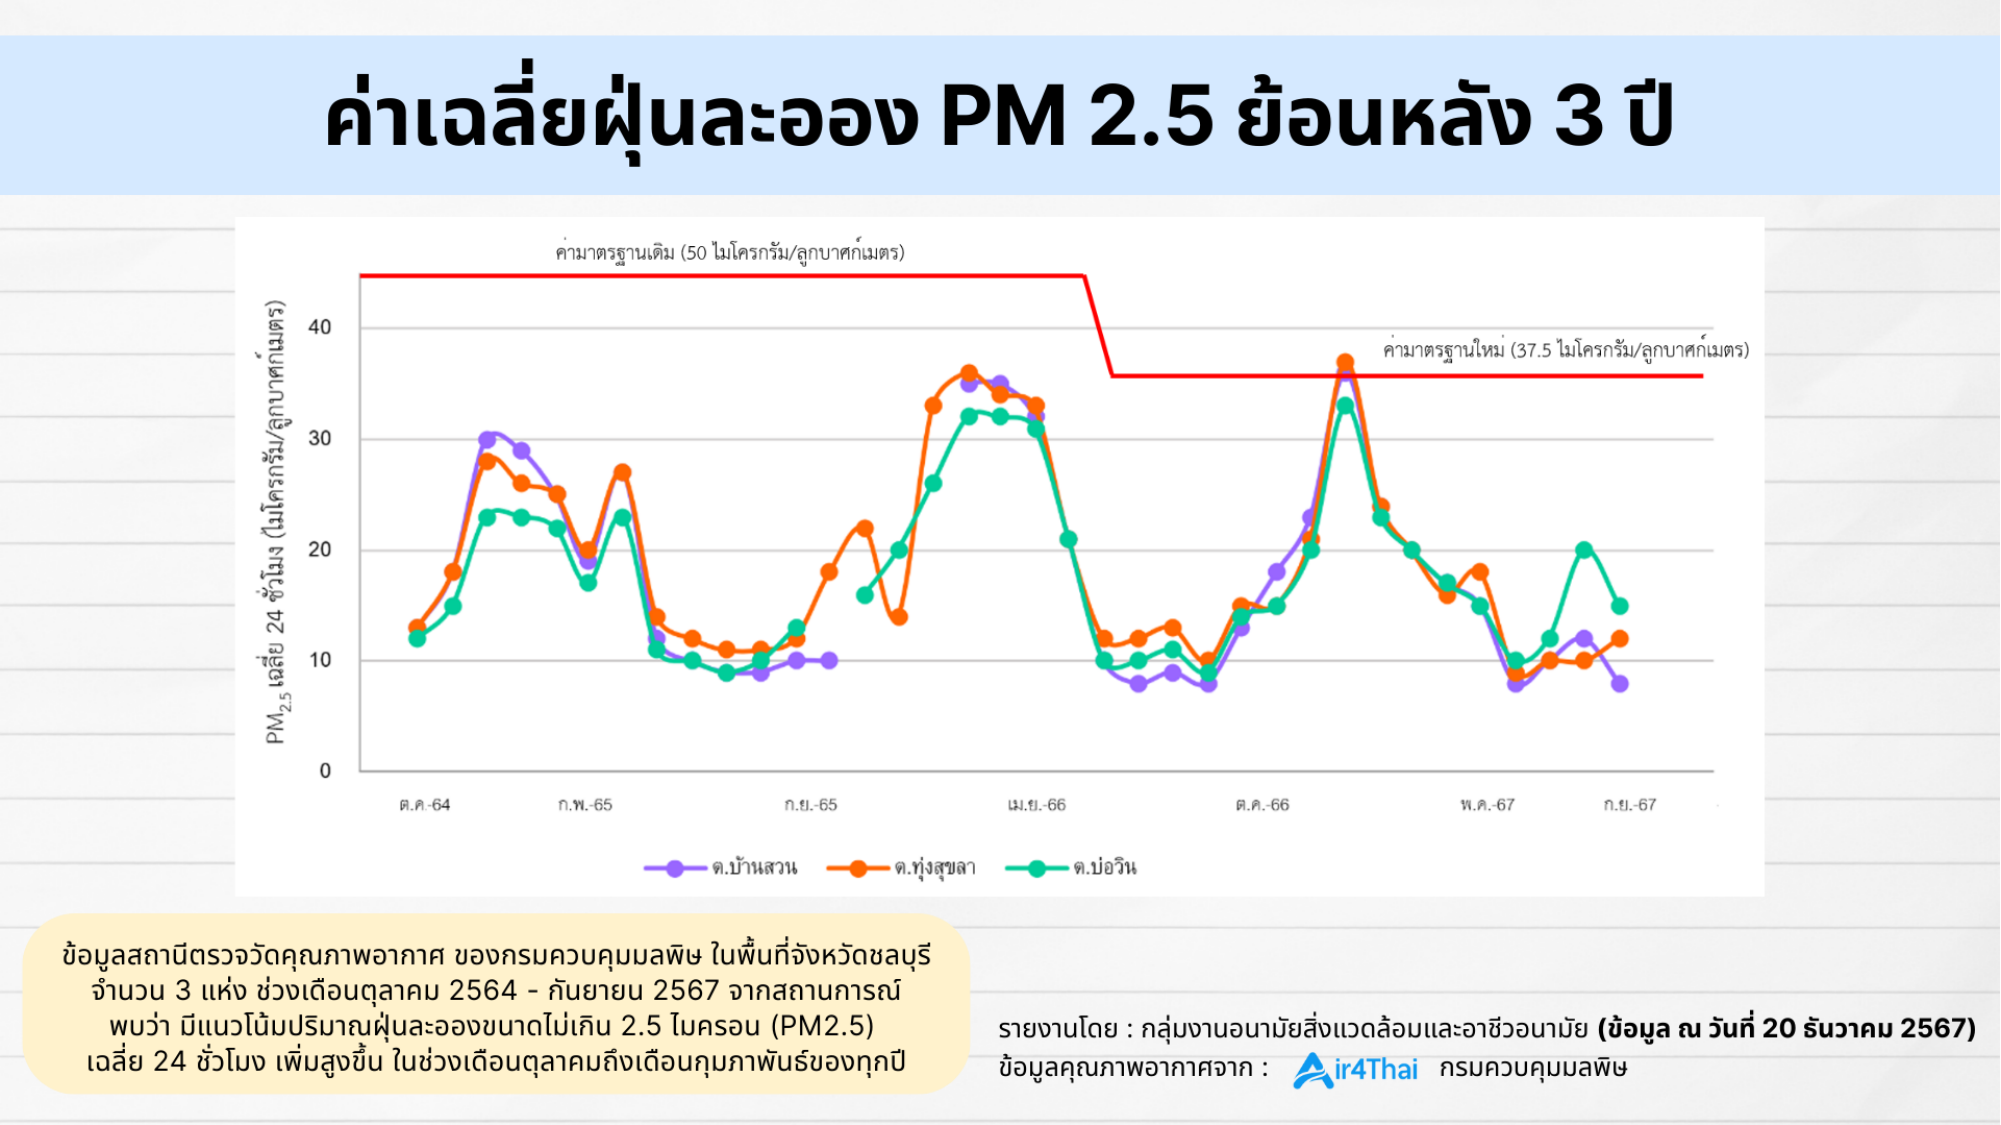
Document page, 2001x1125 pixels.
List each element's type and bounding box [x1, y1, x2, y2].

list [0, 0, 2000, 1125]
